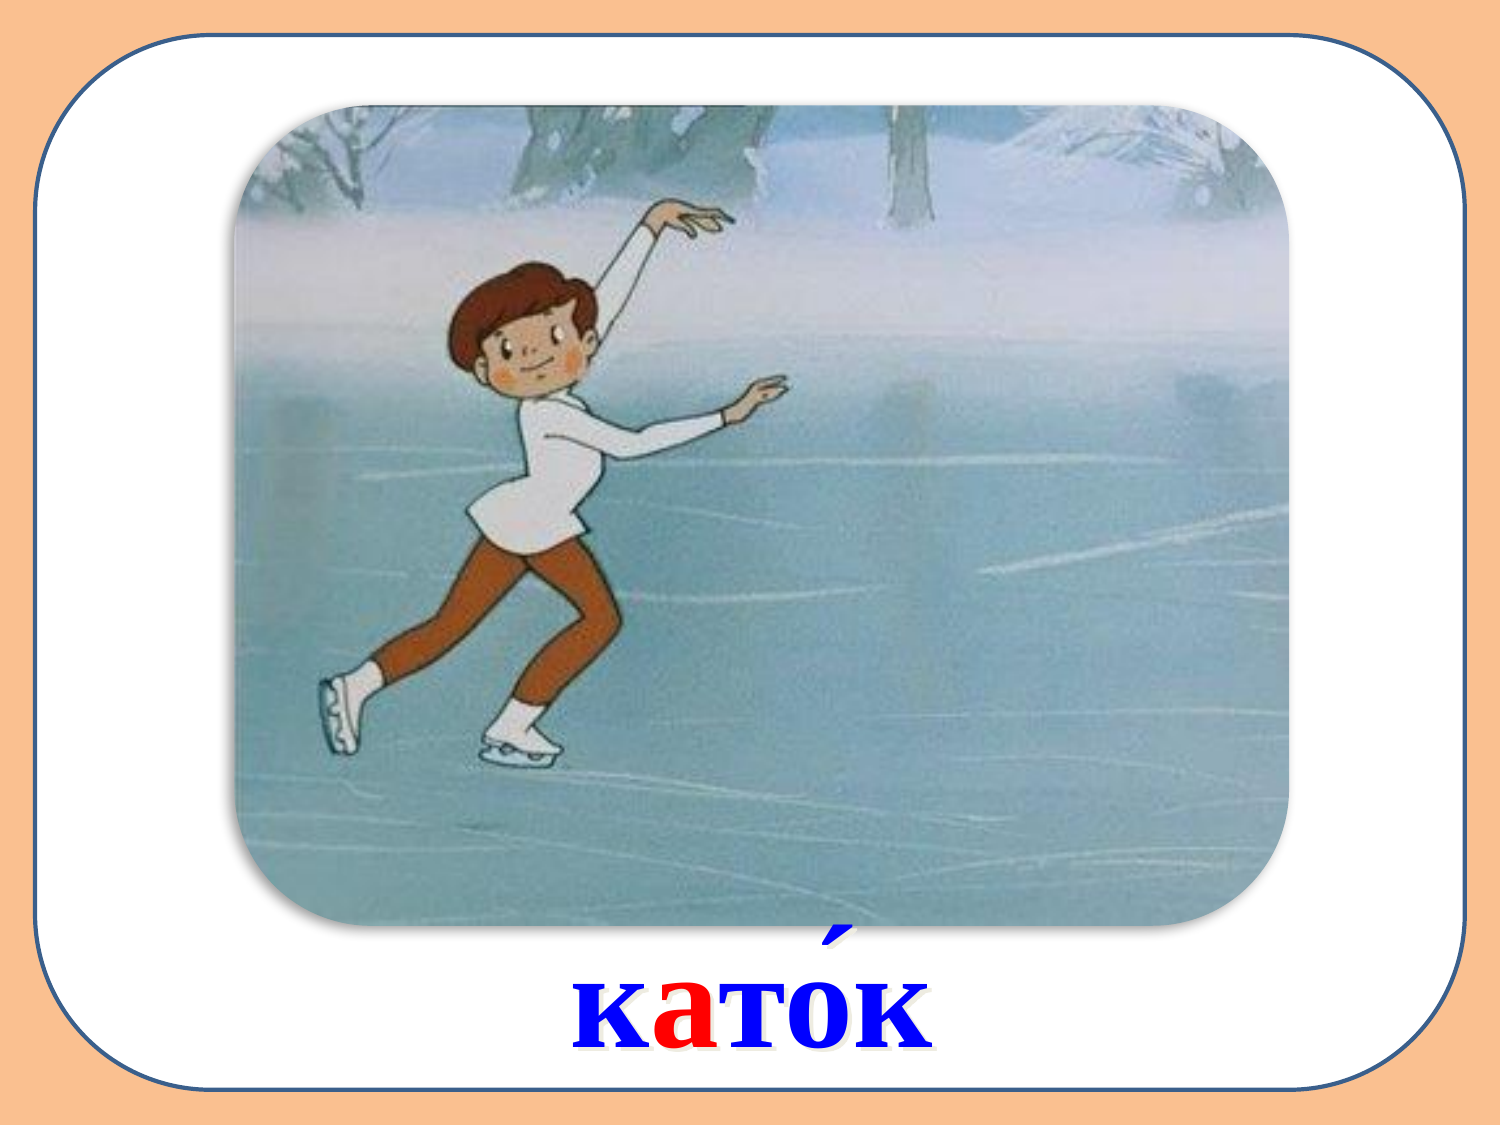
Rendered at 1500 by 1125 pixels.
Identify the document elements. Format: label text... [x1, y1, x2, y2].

text_box [32, 32, 1467, 1031]
text_box като́к [76, 902, 1427, 1090]
picture [234, 105, 1290, 927]
